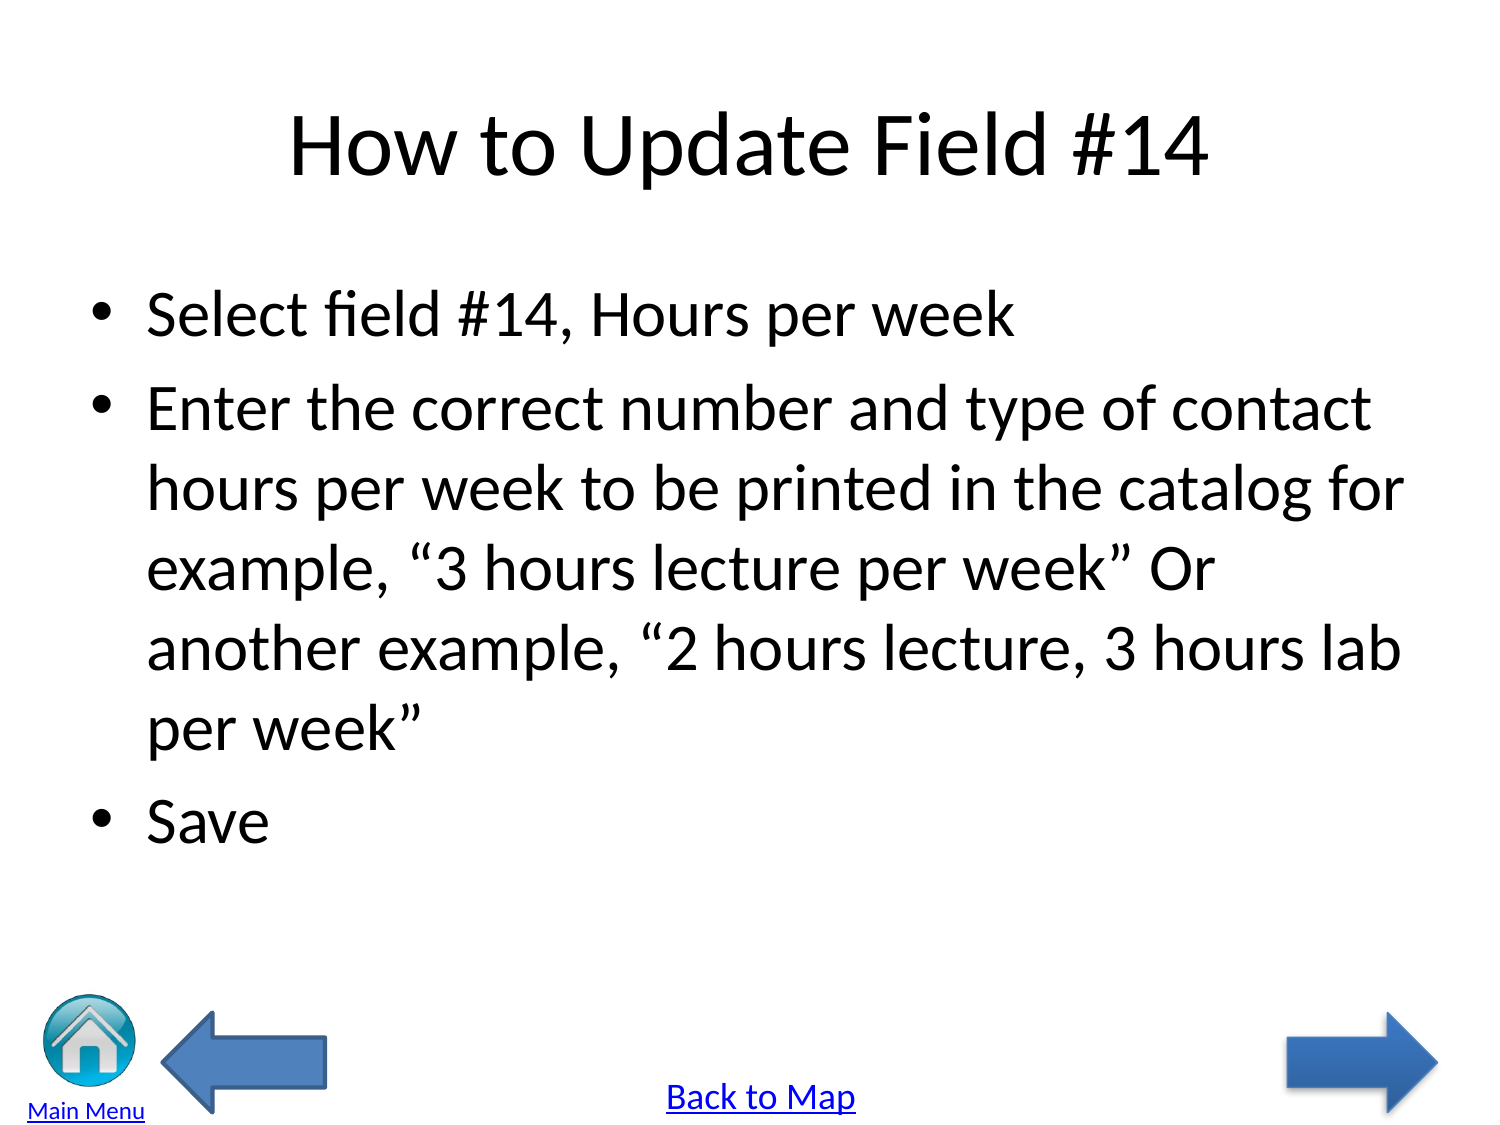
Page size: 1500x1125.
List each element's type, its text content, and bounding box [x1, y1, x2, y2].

picture [37, 987, 141, 1091]
text_box Back to Map [651, 1064, 871, 1125]
list Select field #14, Hours per week Enter the correct number and type of contact hours per week to be printed in the catalog for example, “3 hours lecture per week” Or another example, “2 hours lecture, 3 hours lab per week” Save [75, 262, 1425, 1005]
title How to Update Field #14 [75, 45, 1425, 233]
